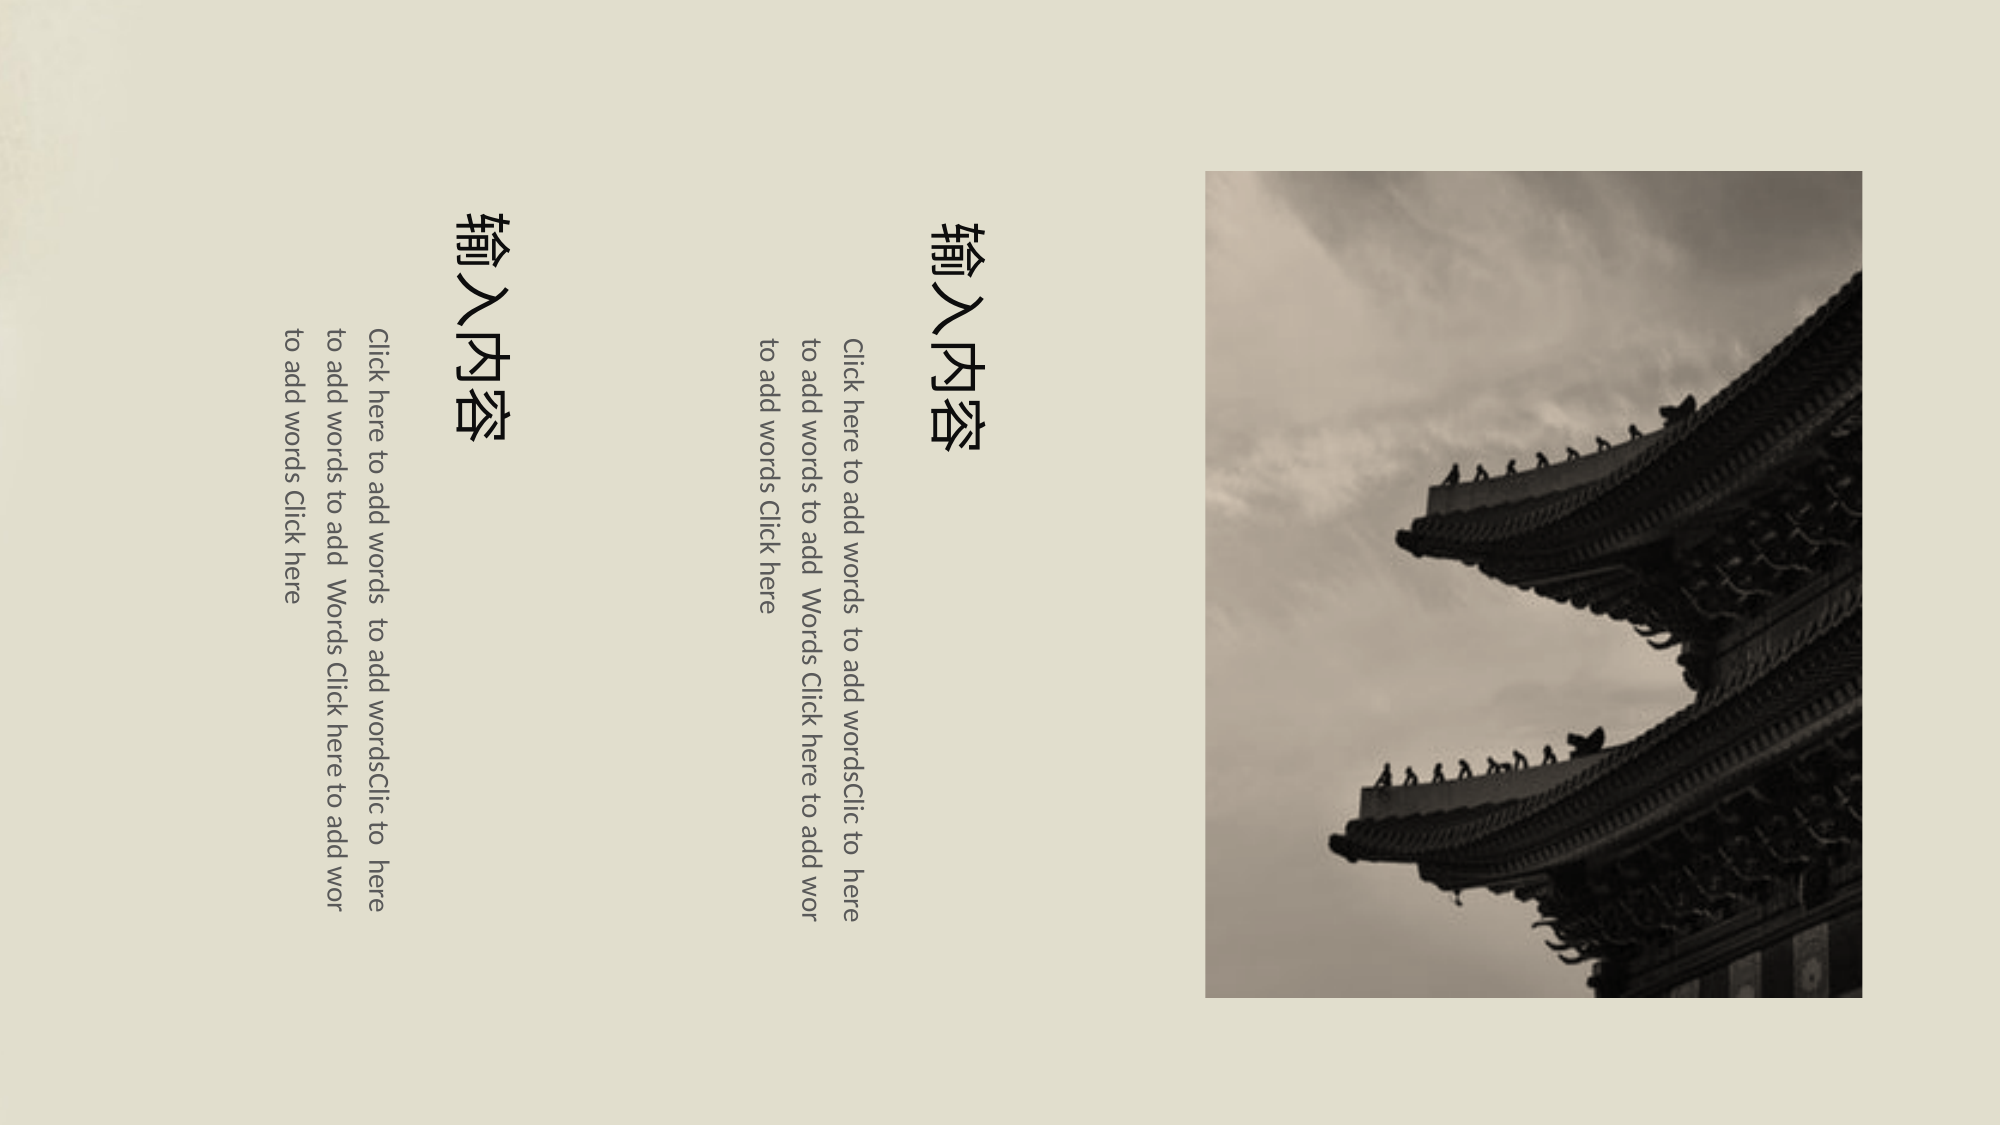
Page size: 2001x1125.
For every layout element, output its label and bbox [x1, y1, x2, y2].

text_box [255, 197, 527, 954]
picture [0, 0, 2000, 1125]
text_box [730, 206, 1002, 964]
